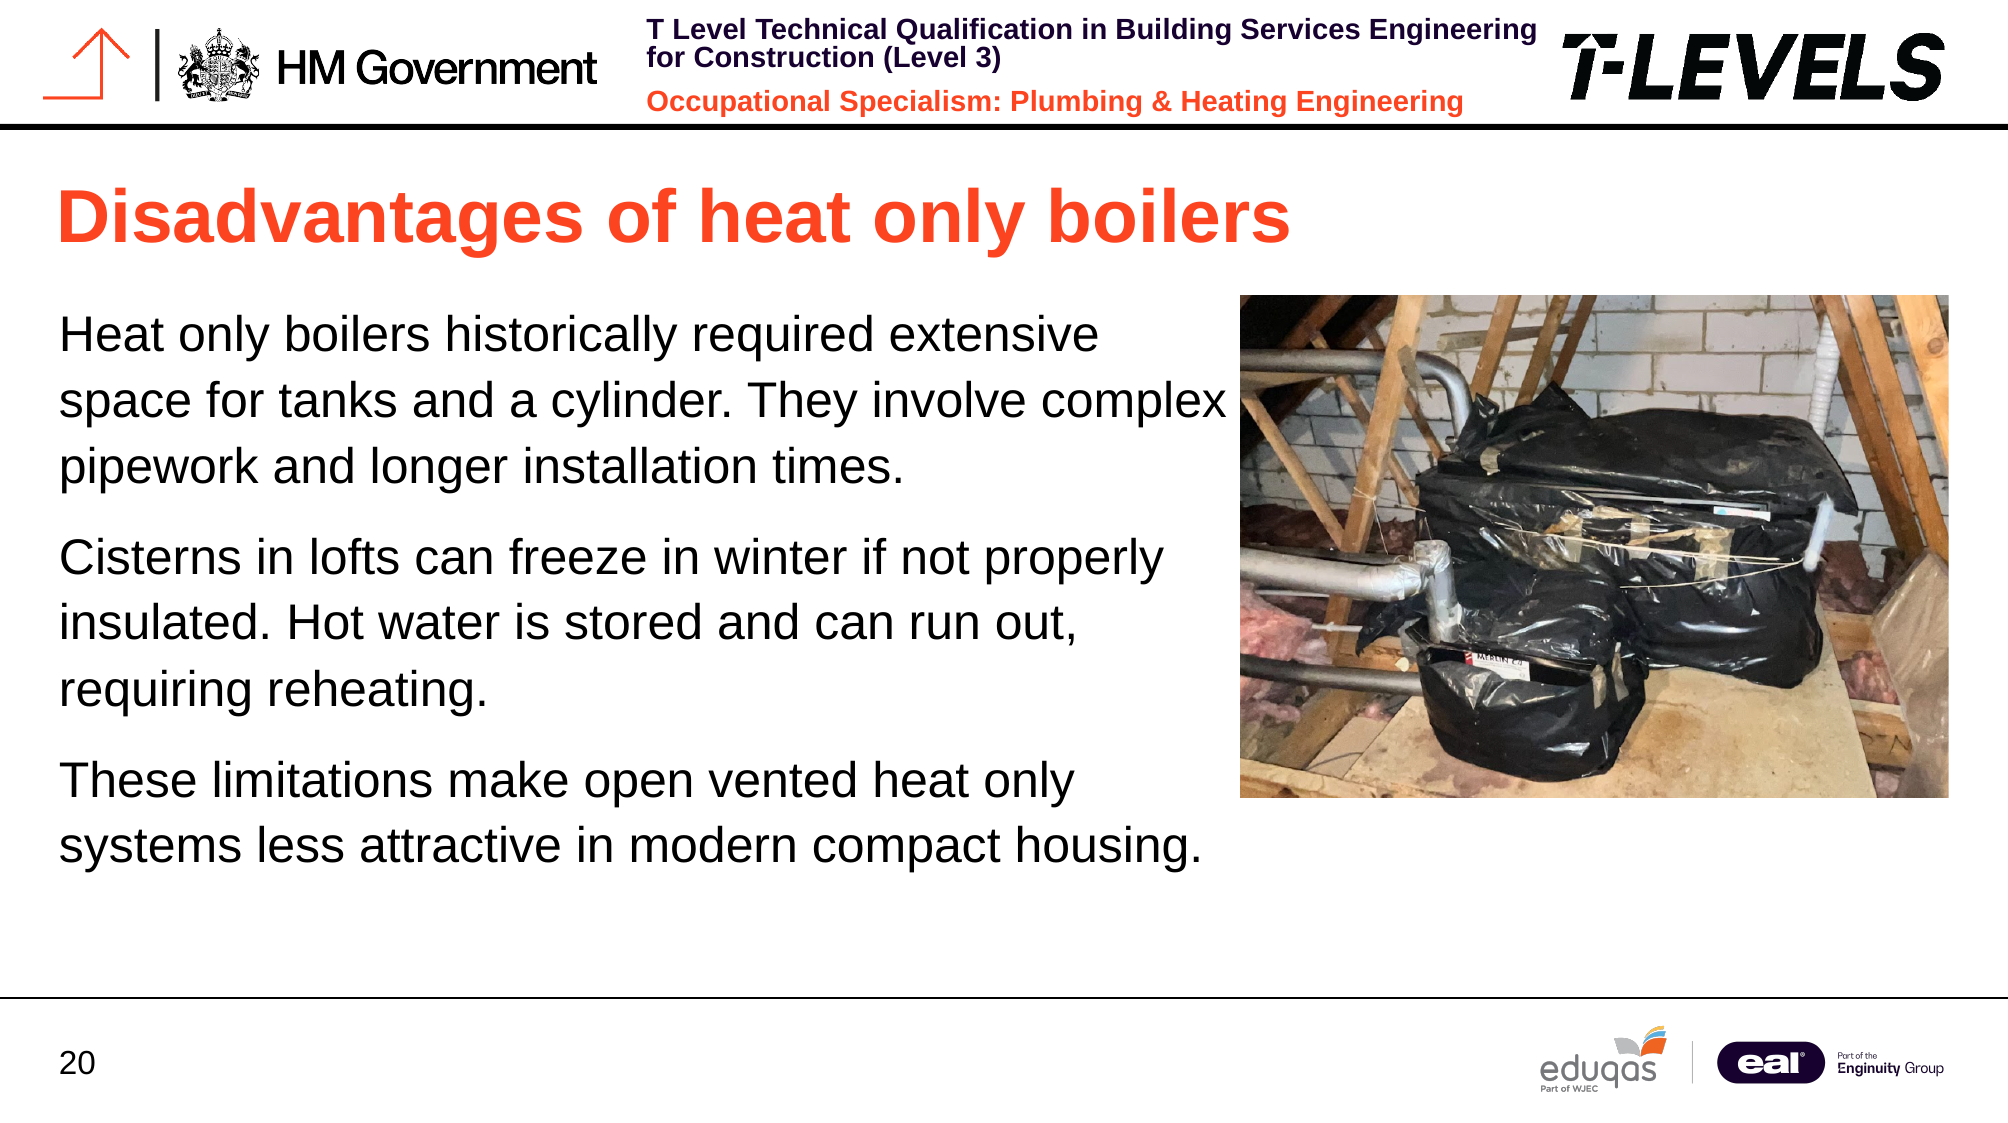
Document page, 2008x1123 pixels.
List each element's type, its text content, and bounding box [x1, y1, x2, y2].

list Heat only boilers historically required extensive space for tanks and a cylinder. They involve complex pipework and longer installation times. Cisterns in lofts can freeze in winter if not properly insulated. Hot water is stored and can run out, requiring reheating. These limitations make open vented heat only systems less attractive in modern compact housing. [59, 295, 1230, 975]
picture [155, 28, 597, 102]
picture [38, 27, 136, 100]
picture [1239, 295, 1949, 798]
picture [1543, 25, 1964, 108]
title Disadvantages of heat only boilers [41, 111, 1949, 314]
picture [1535, 1021, 1949, 1097]
